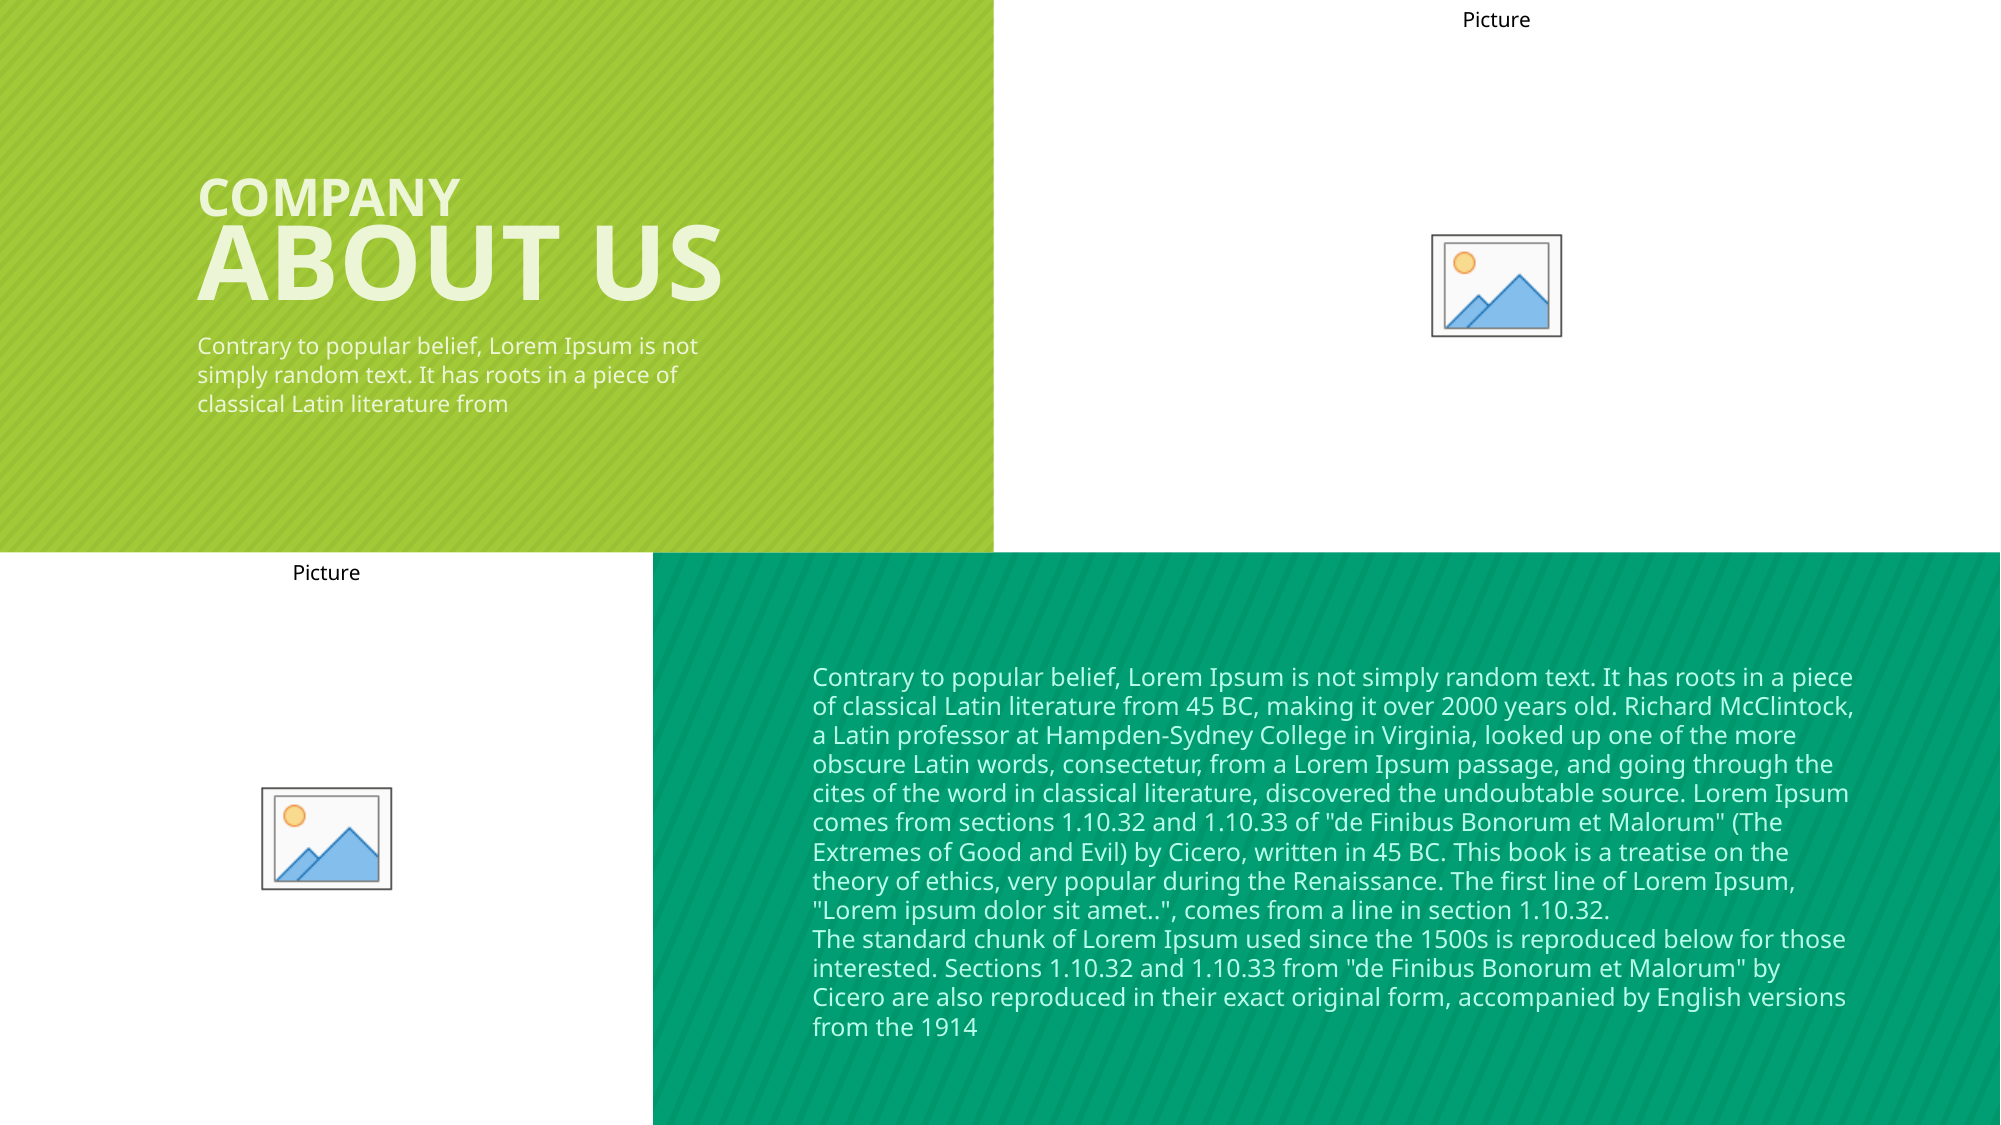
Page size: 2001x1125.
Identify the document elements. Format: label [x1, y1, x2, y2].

picture [993, 0, 2000, 573]
picture [0, 552, 654, 1125]
text_box [0, 0, 993, 552]
text_box [182, 126, 791, 426]
text_box [654, 552, 2000, 1125]
